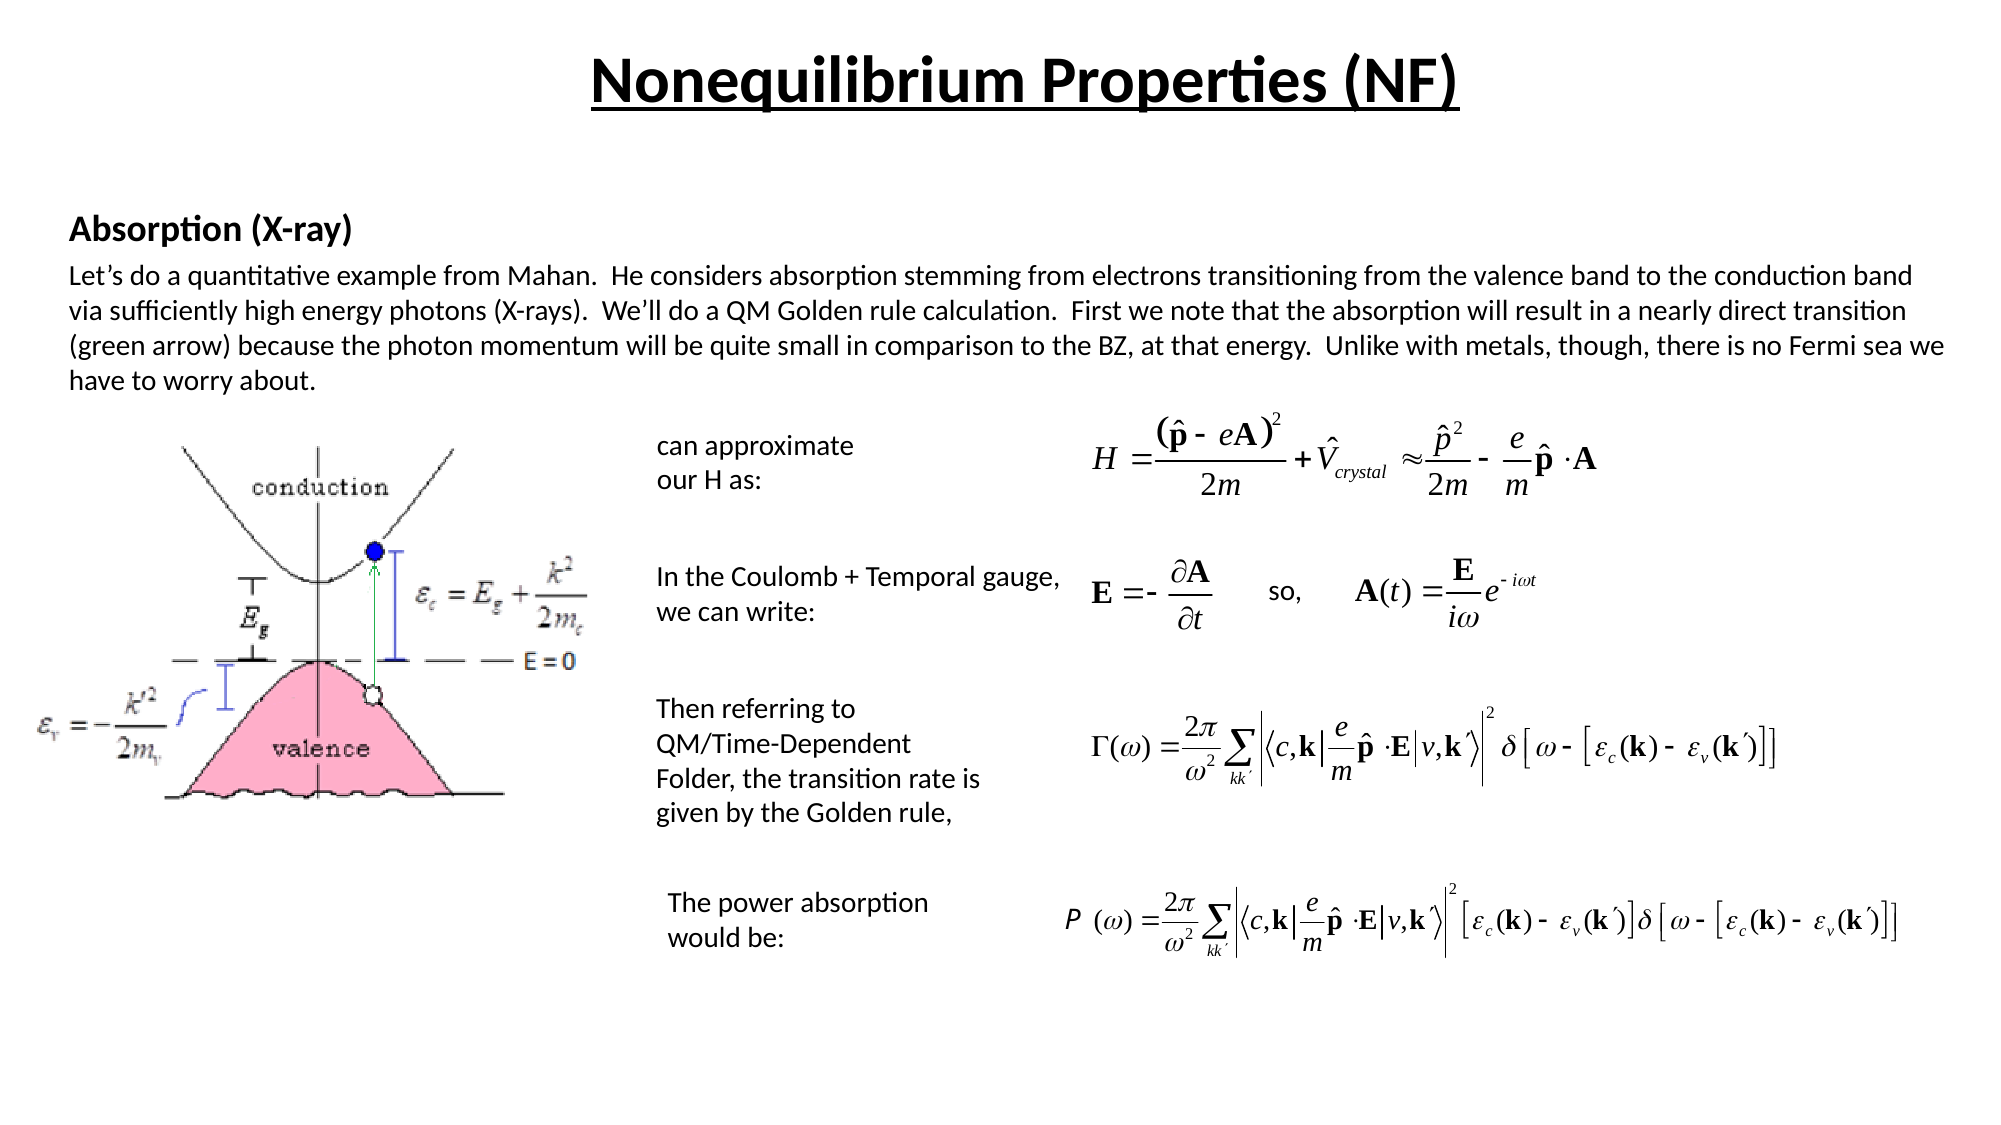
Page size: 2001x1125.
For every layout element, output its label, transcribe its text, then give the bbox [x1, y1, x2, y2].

title Nonequilibrium Properties (NF) [519, 24, 1532, 125]
text_box In the Coulomb + Temporal gauge, we can write: [641, 550, 1077, 635]
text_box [1349, 549, 1544, 635]
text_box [1086, 403, 1604, 503]
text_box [1086, 698, 1787, 792]
text_box Then referring to QM/Time-Dependent Folder, the transition rate is given by the Golden rule, [641, 681, 1000, 837]
text_box can approximate our H as: [642, 418, 900, 504]
text_box The power absorption would be: [652, 876, 1012, 961]
text_box Absorption (X-ray) [54, 196, 407, 248]
picture [22, 430, 599, 818]
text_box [1086, 551, 1218, 636]
text_box Let’s do a quantitative example from Mahan. He considers absorption stemming from electrons transitioning from the valence band to the conduction band via sufficiently high energy photons (X-rays). We’ll do a QM Golden rule calculation. First we note that the absorption will result in a nearly direct transition (green arrow) because the photon momentum will be quite small in comparison to the BZ, at that energy. Unlike with metals, though, there is no Fermi sea we have to worry about. [54, 248, 1969, 404]
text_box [1064, 875, 1908, 963]
text_box so, [1253, 563, 1349, 614]
